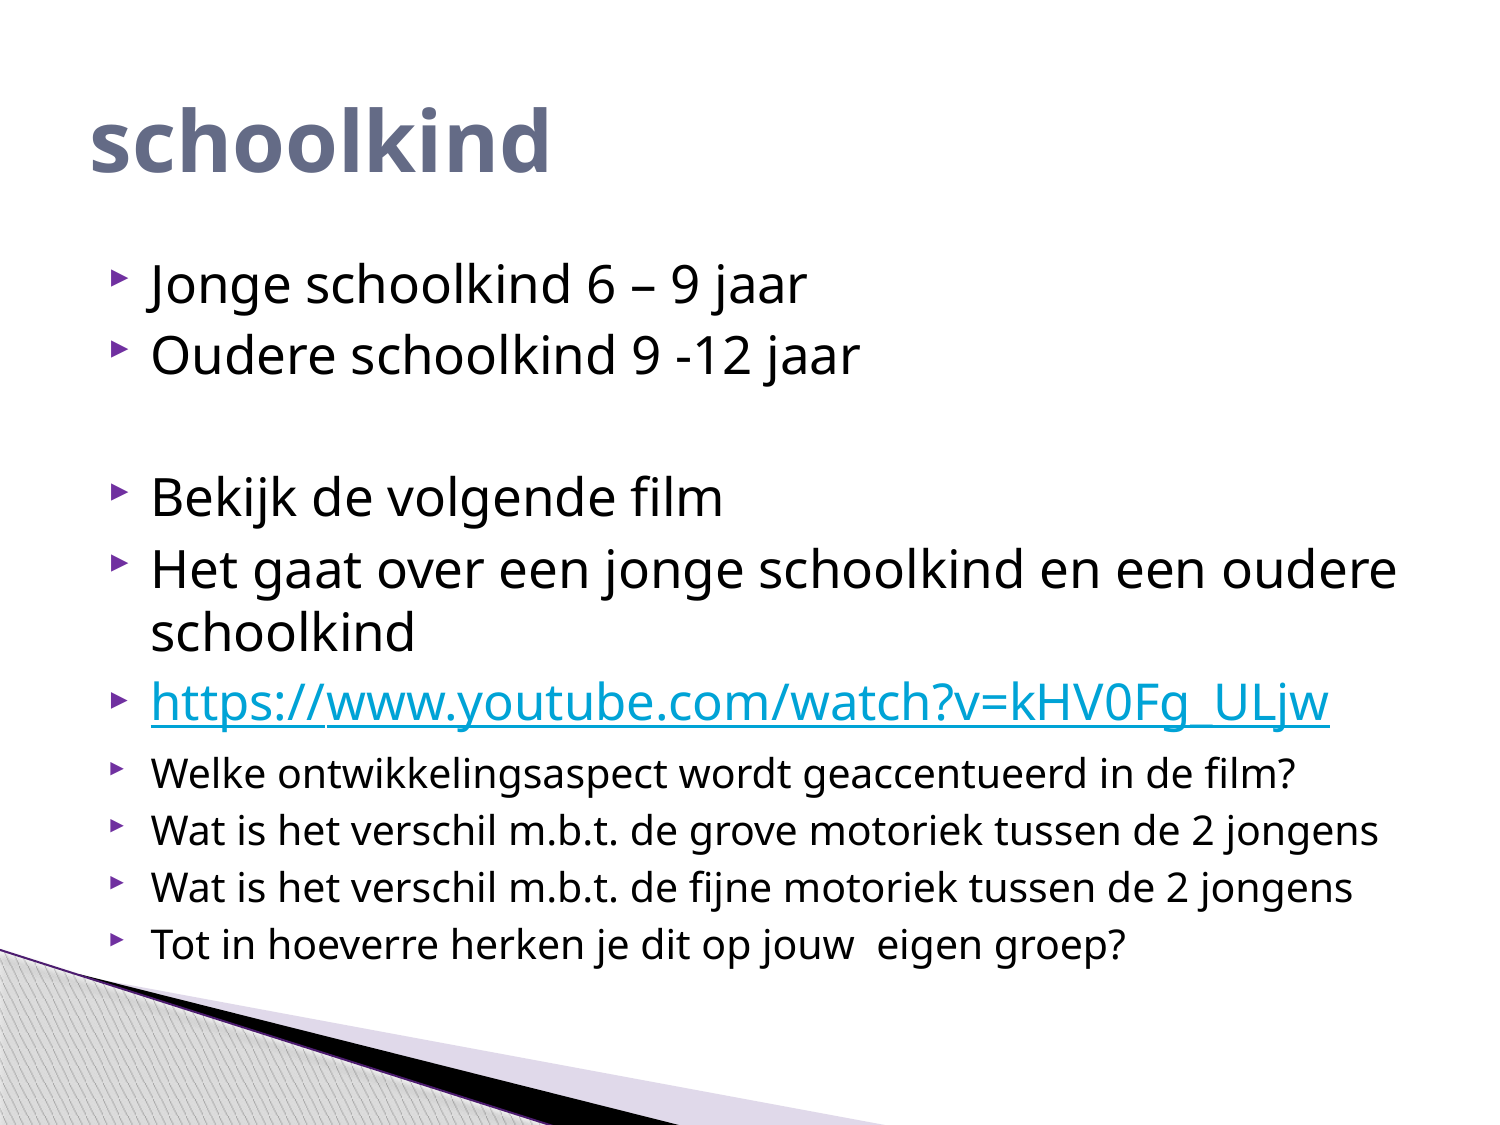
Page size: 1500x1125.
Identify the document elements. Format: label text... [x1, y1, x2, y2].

title schoolkind [75, 45, 1425, 233]
list Jonge schoolkind 6 – 9 jaar Oudere schoolkind 9 -12 jaar Bekijk de volgende film Het gaat over een jonge schoolkind en een oudere schoolkind https://www.youtube.com/watch?v=kHV0Fg_ULjw Welke ontwikkelingsaspect wordt geaccentueerd in de film? Wat is het verschil m.b.t. de grove motoriek tussen de 2 jongens Wat is het verschil m.b.t. de fijne motoriek tussen de 2 jongens Tot in hoeverre herken je dit op jouw eigen groep? [75, 243, 1425, 986]
